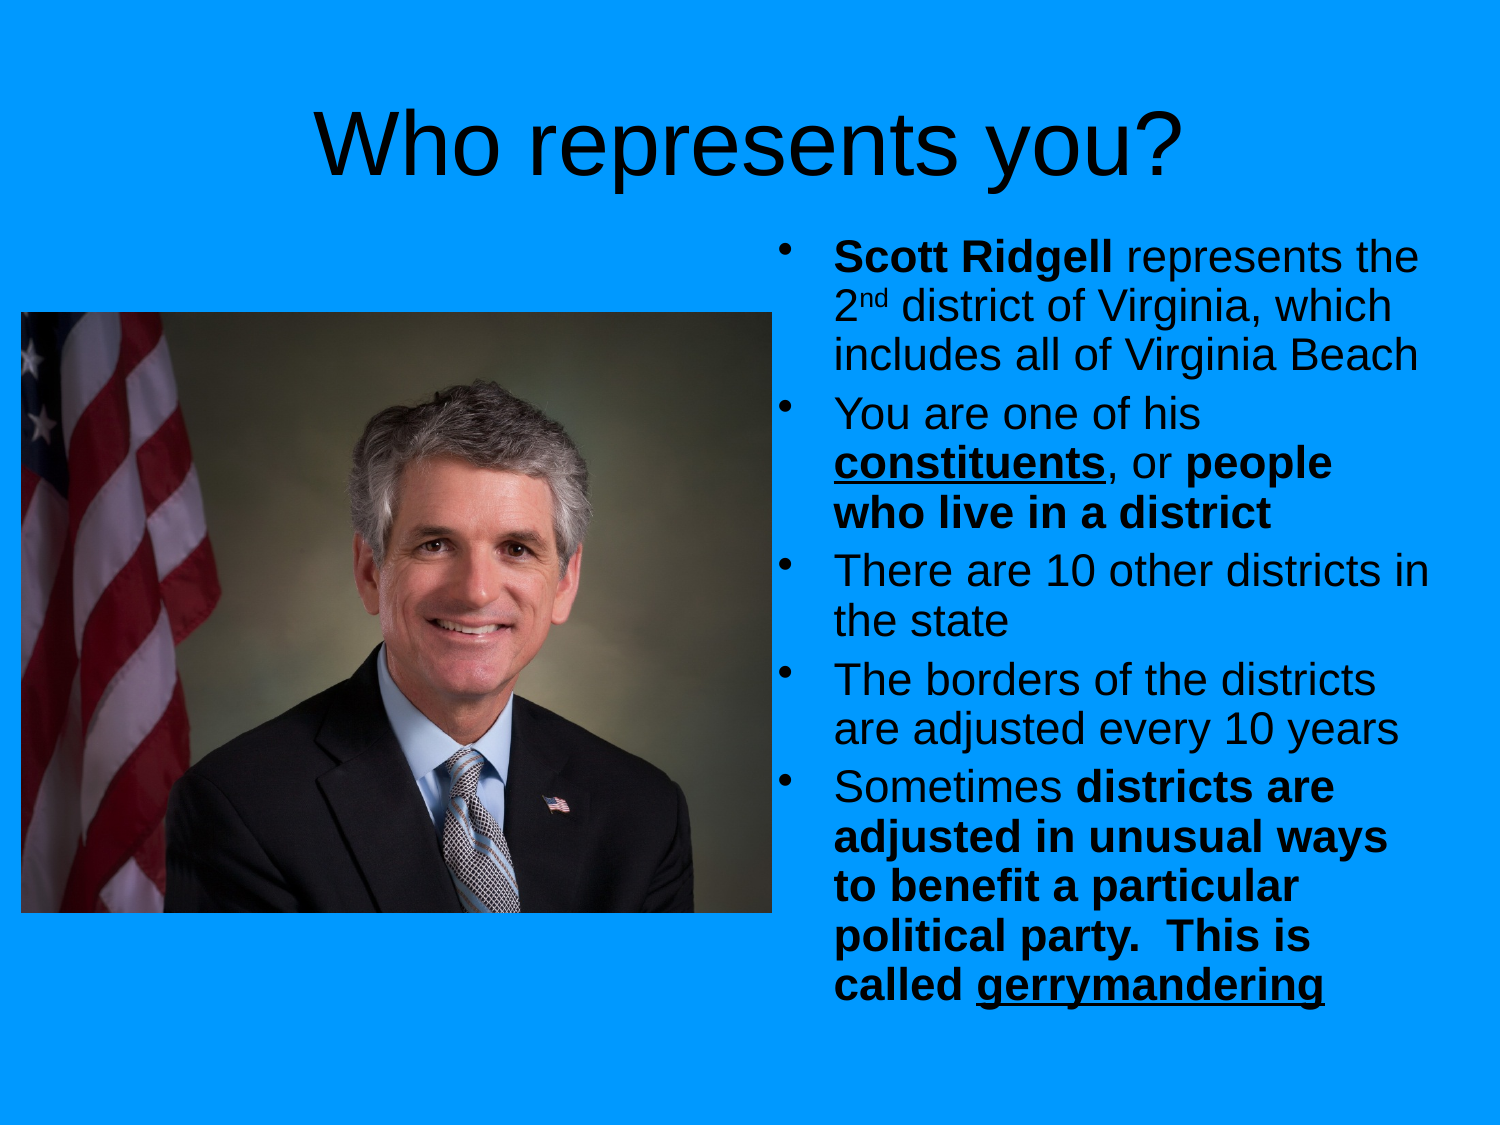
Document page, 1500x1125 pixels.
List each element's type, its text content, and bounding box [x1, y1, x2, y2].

title Who represents you? [75, 45, 1425, 233]
list Scott Ridgell represents the 2nd district of Virginia, which includes all of Virginia Beach You are one of his constituents, or people who live in a district There are 10 other districts in the state The borders of the districts are adjusted every 10 years Sometimes districts are adjusted in unusual ways to benefit a particular political party. This is called gerrymandering [762, 224, 1450, 1125]
picture [21, 312, 772, 913]
